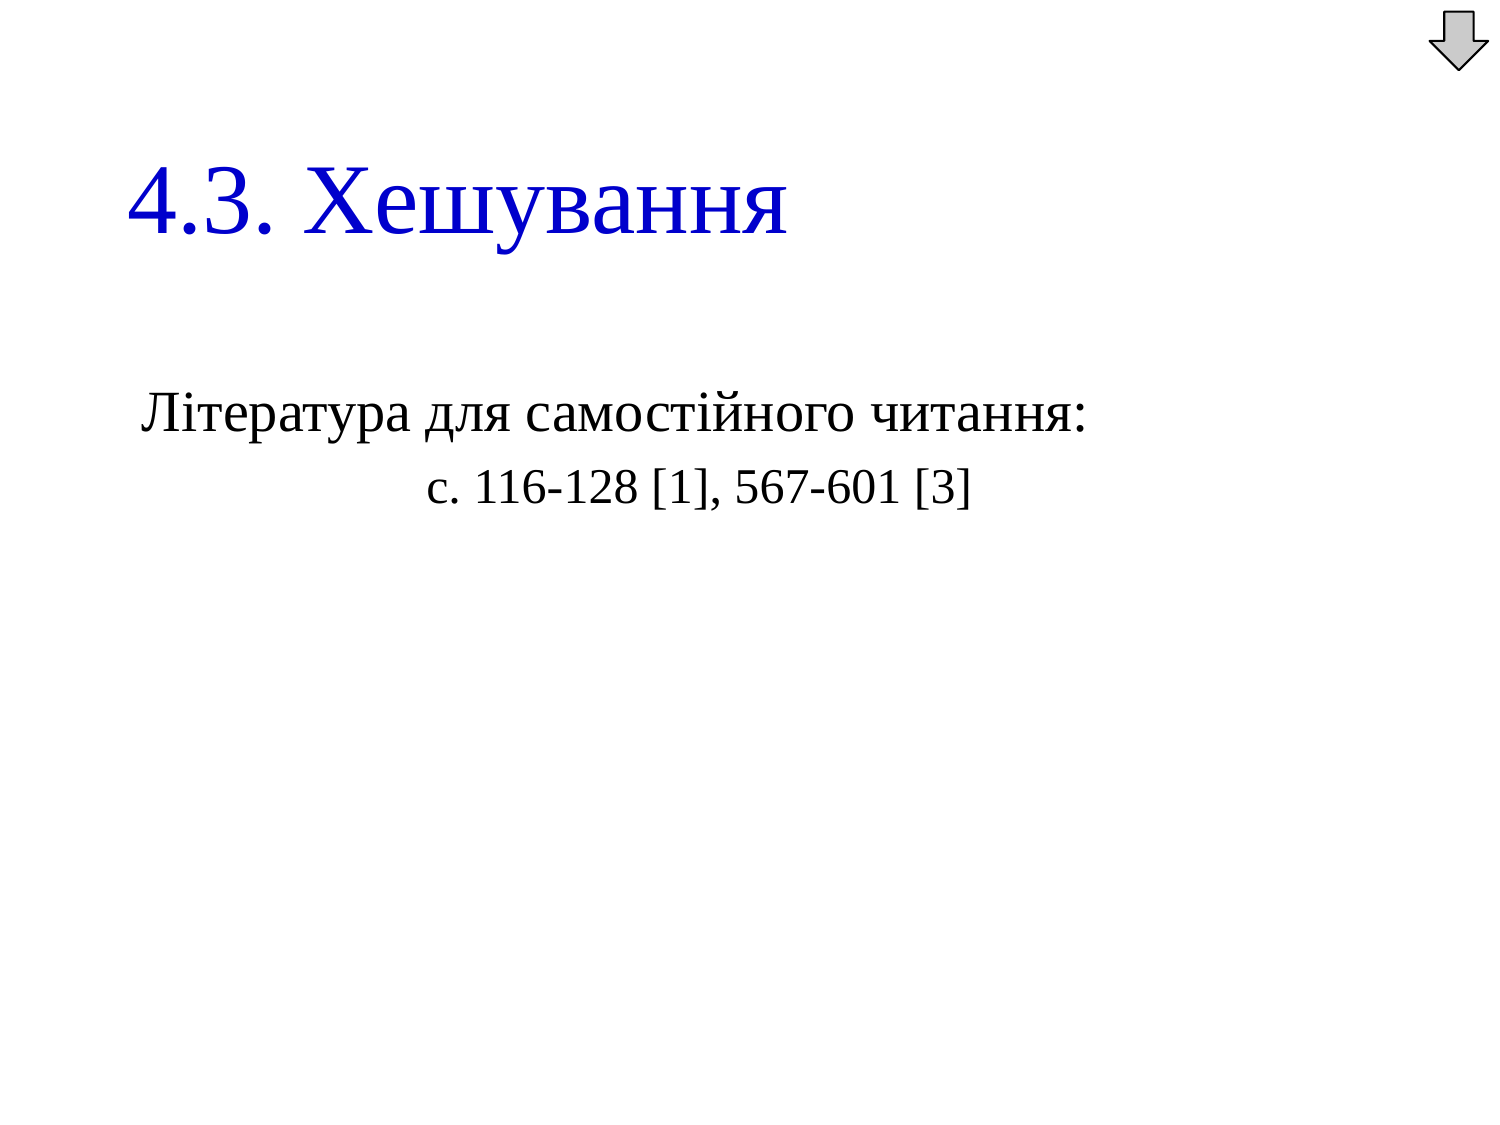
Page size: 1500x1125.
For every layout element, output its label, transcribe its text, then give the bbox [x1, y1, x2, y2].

list Література для самостійного читання: с. 116-128 [1], 567-601 [3] [111, 373, 1388, 552]
title 4.3. Хешування [111, 99, 1500, 288]
text_box [1429, 11, 1489, 71]
